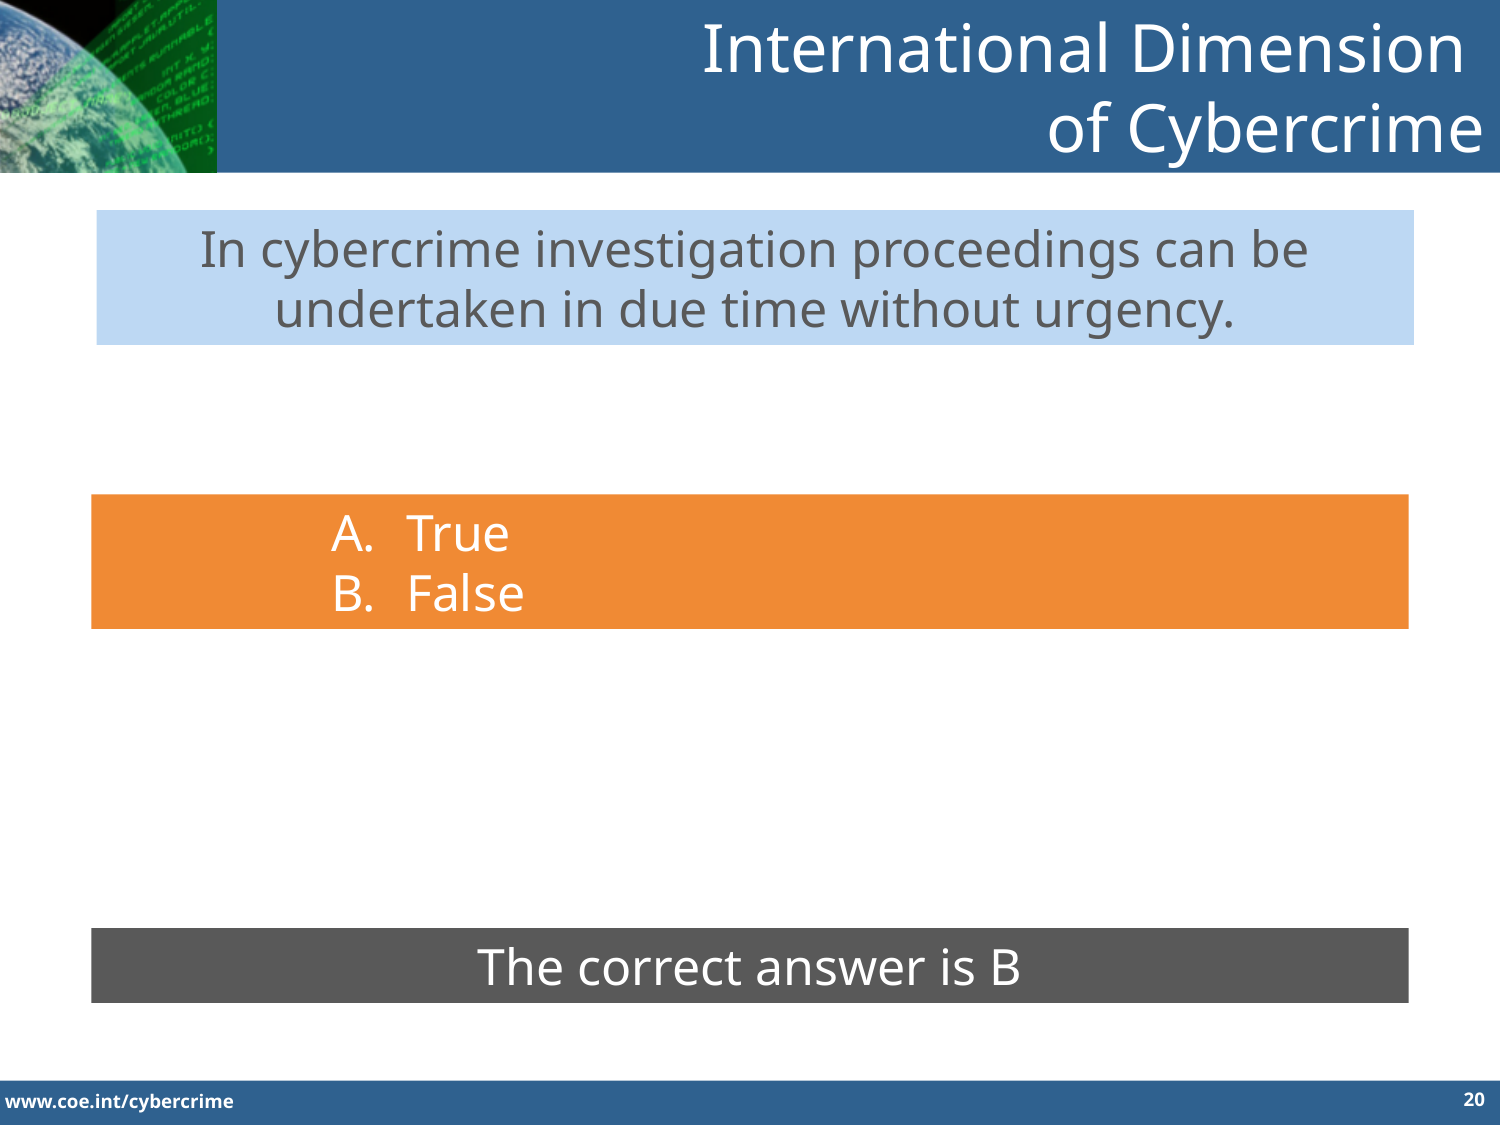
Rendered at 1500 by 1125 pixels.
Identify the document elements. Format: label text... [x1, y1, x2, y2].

text_box International Dimension of Cybercrime [329, 9, 1500, 162]
text_box The correct answer is B [91, 928, 1409, 1003]
text_box True False [91, 494, 1409, 629]
text_box In cybercrime investigation proceedings can be undertaken in due time without urgency. [96, 210, 1414, 345]
picture [0, 1, 217, 173]
slide_number 20 [1149, 1079, 1500, 1125]
